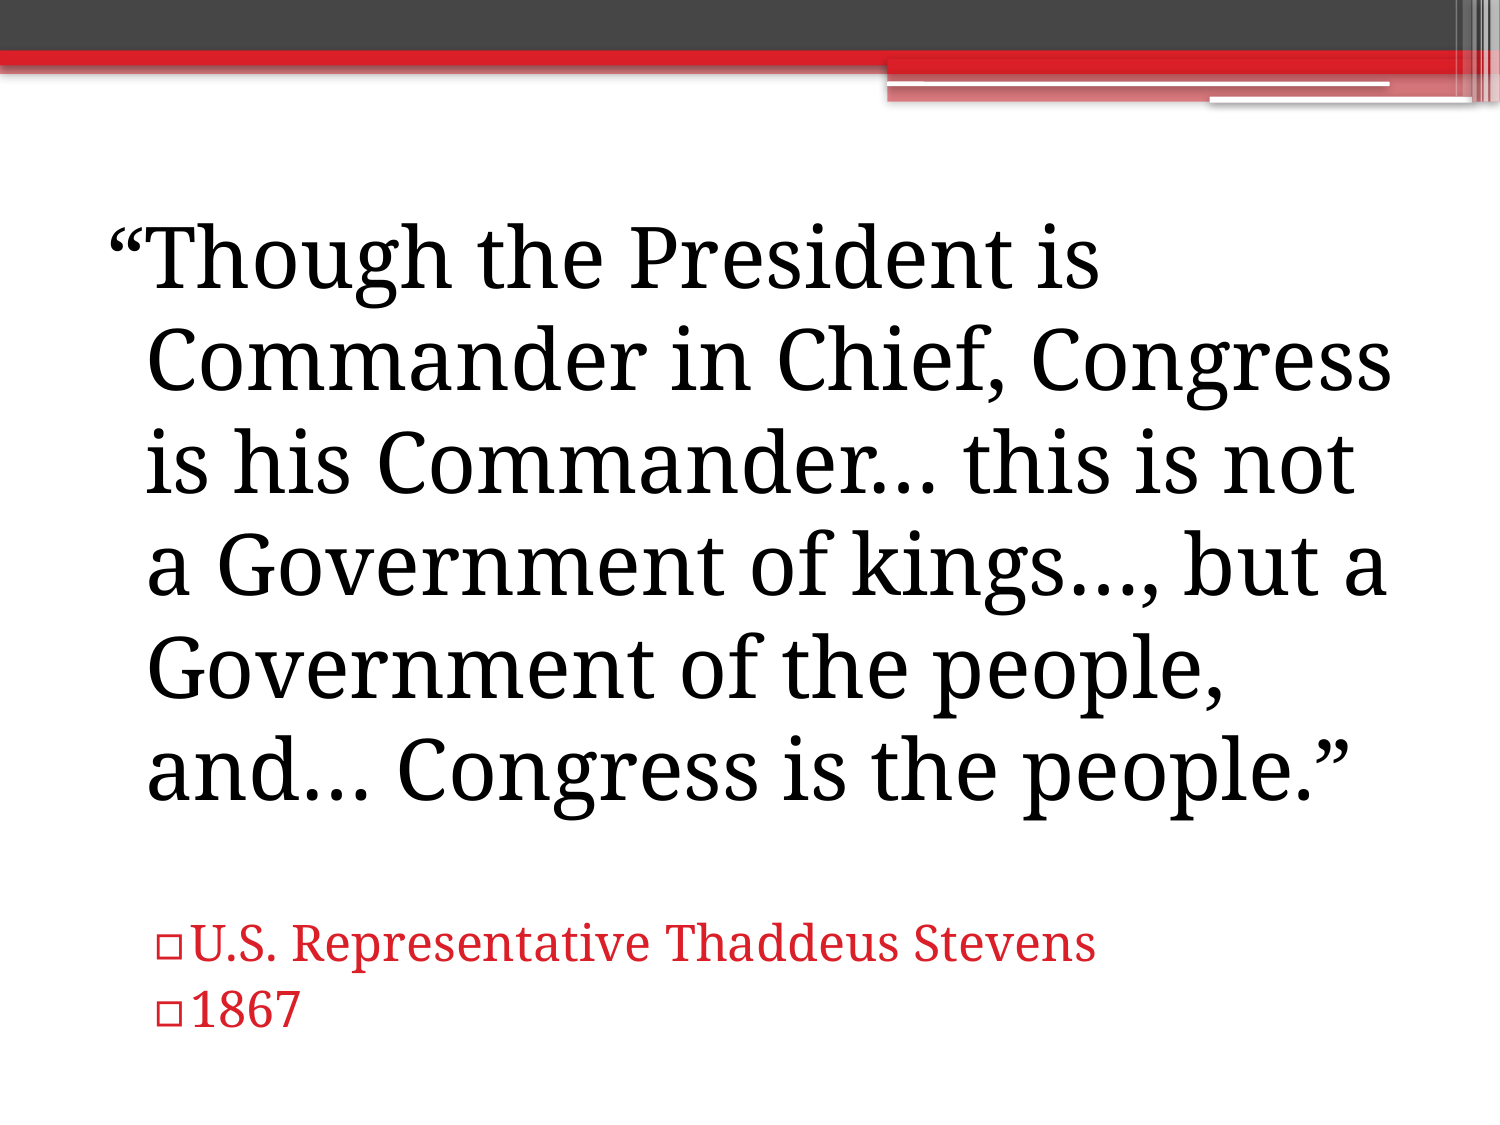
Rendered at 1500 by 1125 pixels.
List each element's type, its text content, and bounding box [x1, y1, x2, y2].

list “Though the President is Commander in Chief, Congress is his Commander… this is not a Government of kings…, but a Government of the people, and… Congress is the people.” U.S. Representative Thaddeus Stevens 1867 [75, 125, 1425, 1079]
